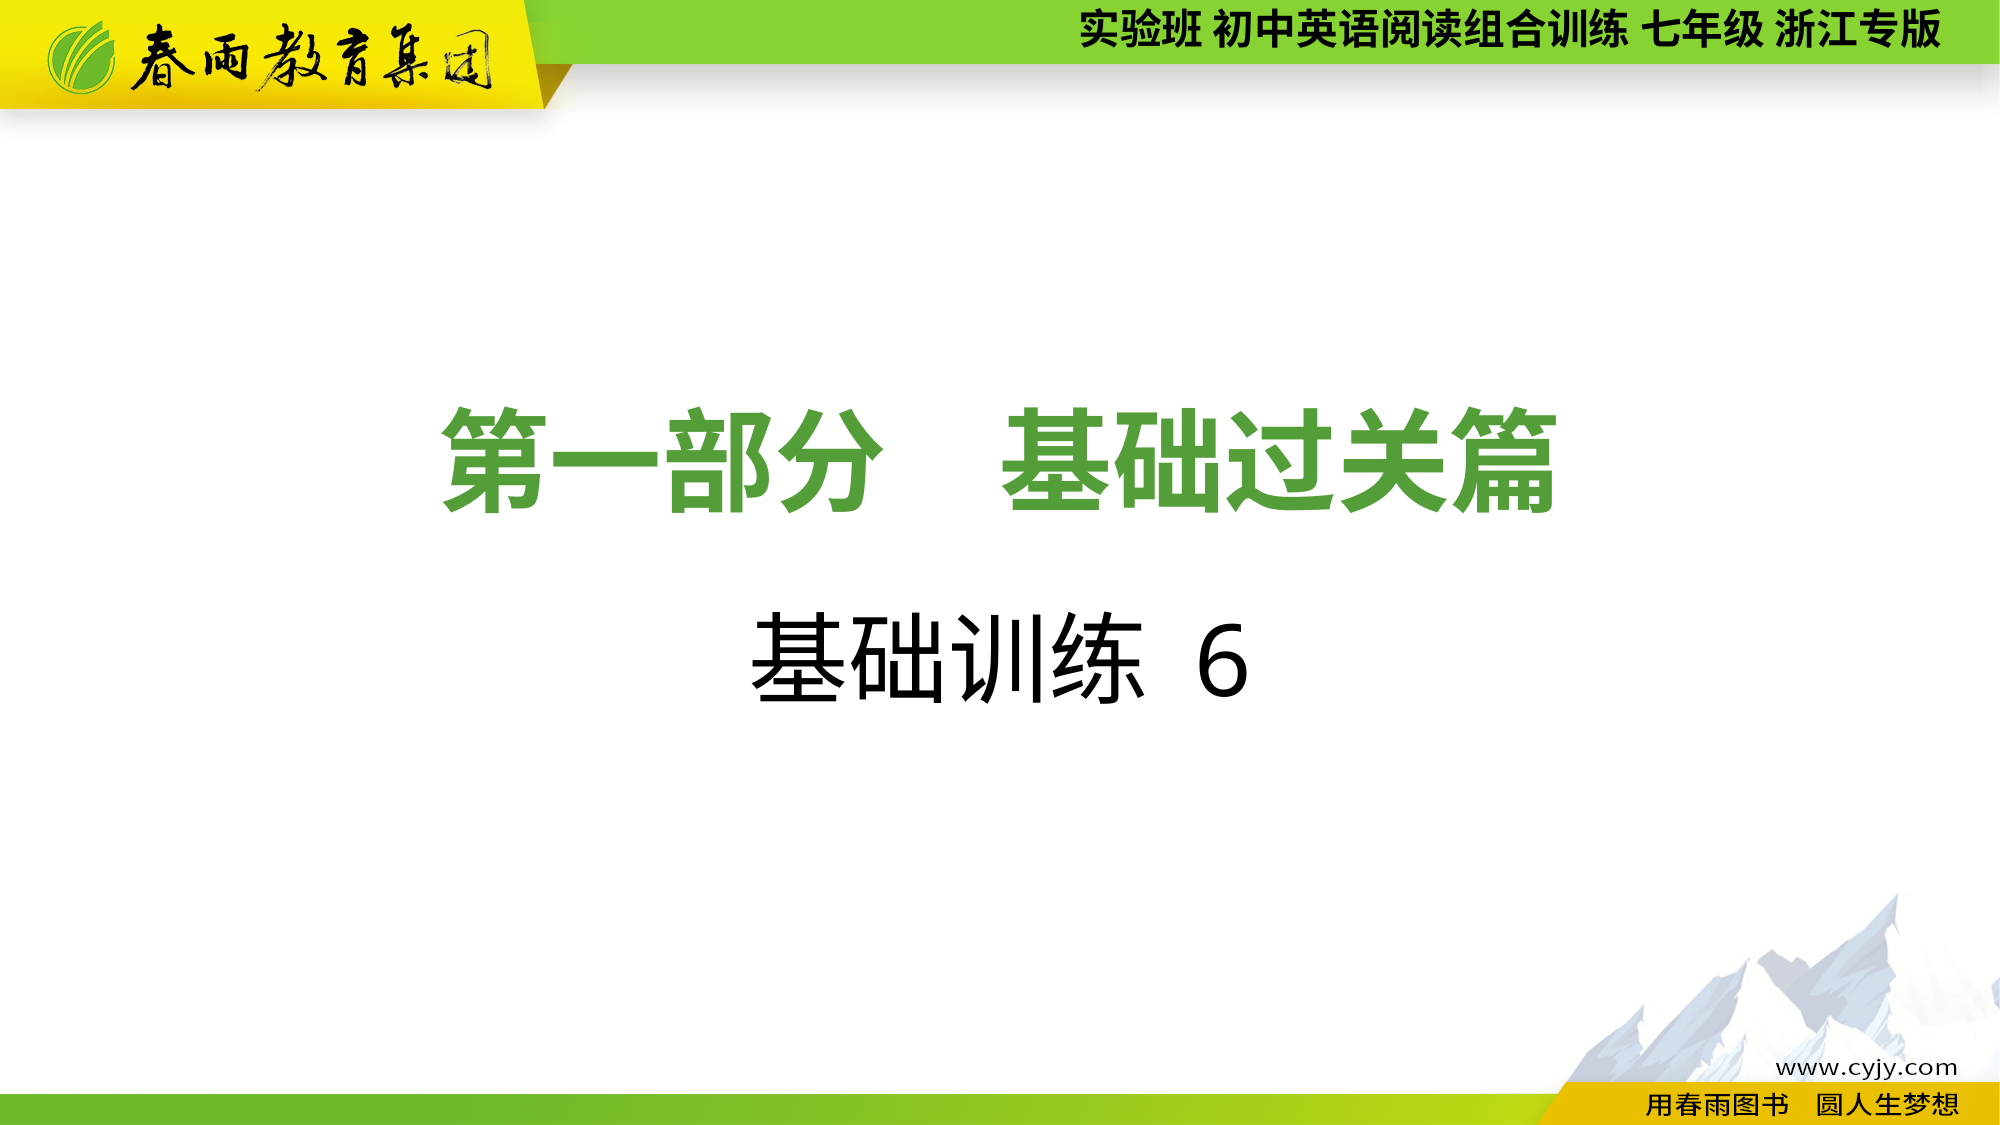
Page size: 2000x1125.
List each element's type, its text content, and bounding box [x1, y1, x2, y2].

picture [0, 0, 2000, 1125]
text_box 基础训练 6 [54, 528, 1946, 724]
text_box 第一部分 基础过关篇 [54, 316, 1946, 528]
